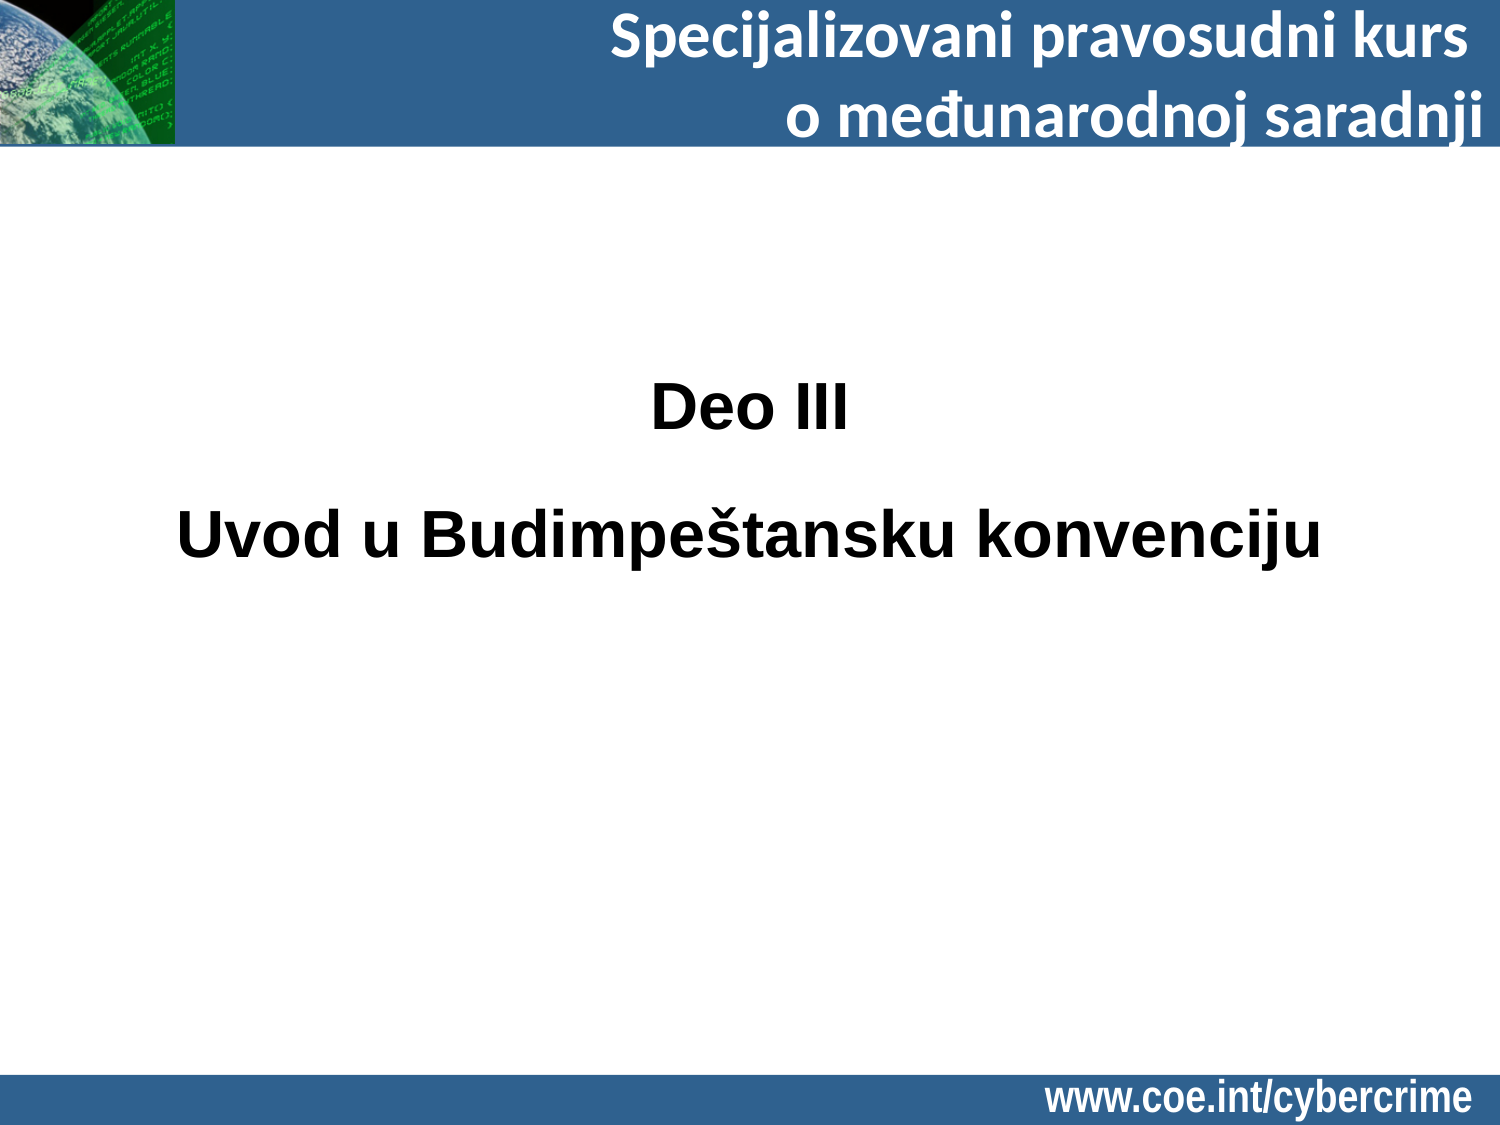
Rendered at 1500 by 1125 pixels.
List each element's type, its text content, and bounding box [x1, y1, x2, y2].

text_box Specijalizovani pravosudni kurs o međunarodnoj saradnji [177, 0, 1500, 149]
text_box www.coe.int/cybercrime [1030, 1059, 1500, 1125]
text_box Deo III Uvod u Budimpeštansku konvenciju [50, 371, 1450, 642]
text_box [0, 1073, 1030, 1125]
picture [0, 0, 175, 144]
